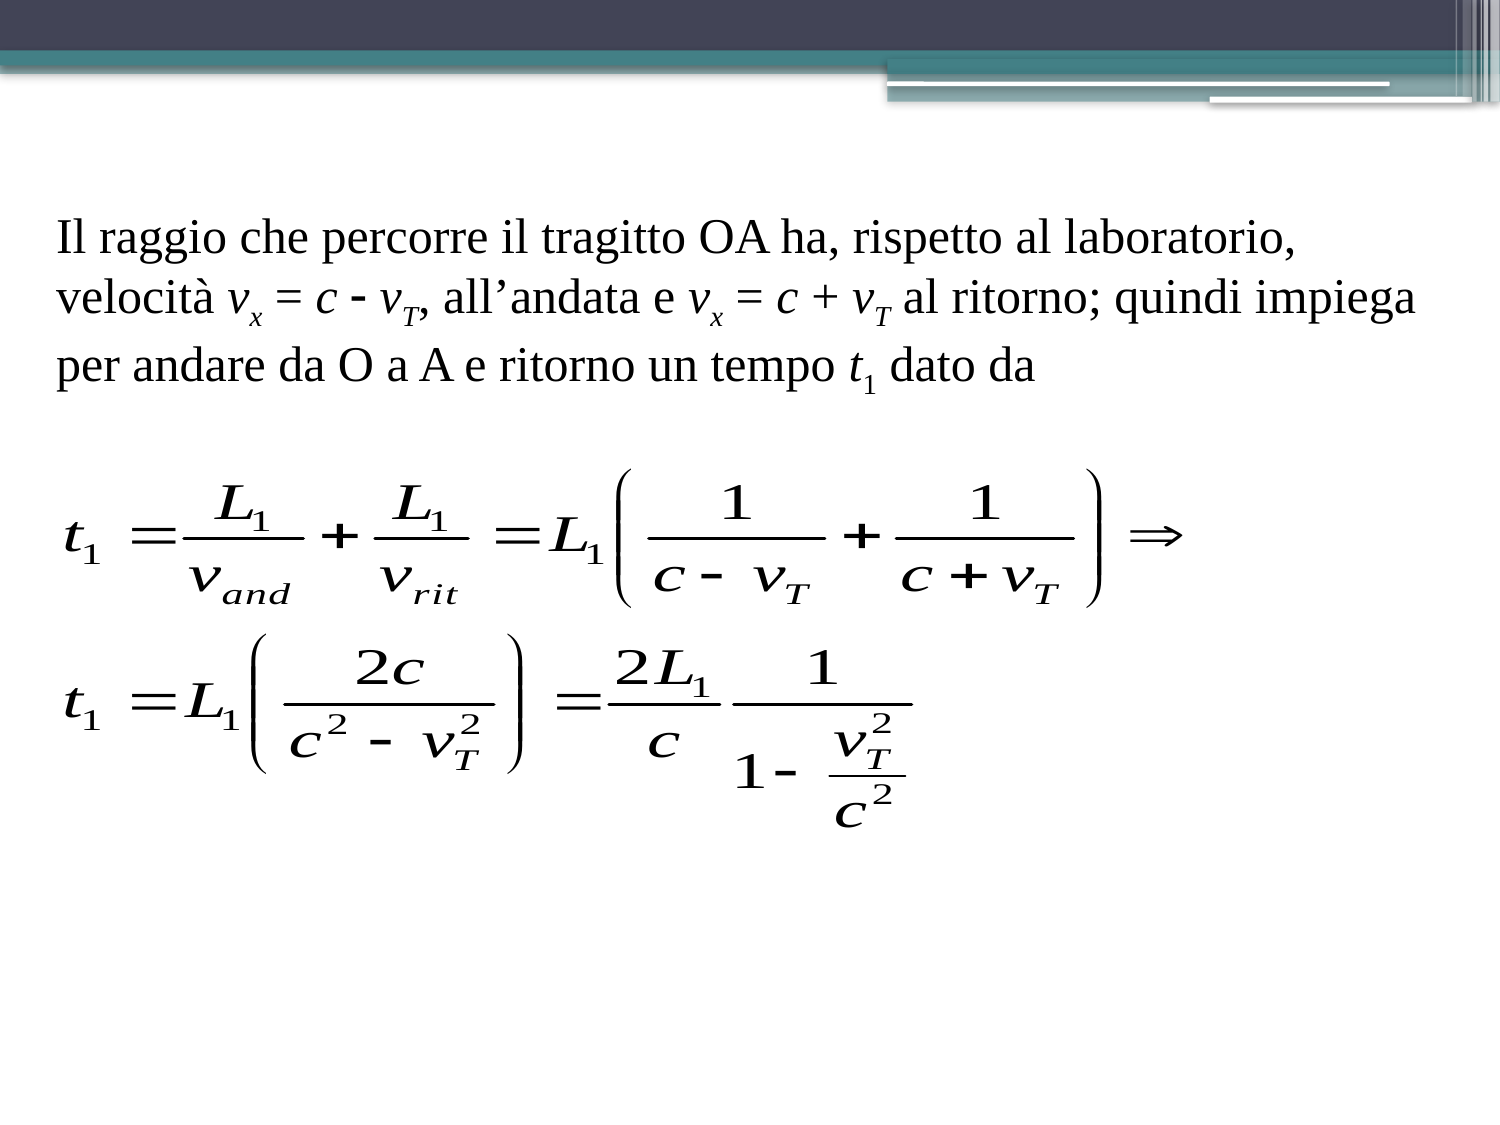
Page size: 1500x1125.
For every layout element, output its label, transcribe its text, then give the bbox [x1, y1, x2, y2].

text_box Il raggio che percorre il tragitto OA ha, rispetto al laboratorio, velocità vx = c  vT, all’andata e vx = c + vT al ritorno; quindi impiega per andare da O a A e ritorno un tempo t1 dato da [41, 196, 1447, 408]
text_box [52, 455, 1211, 915]
